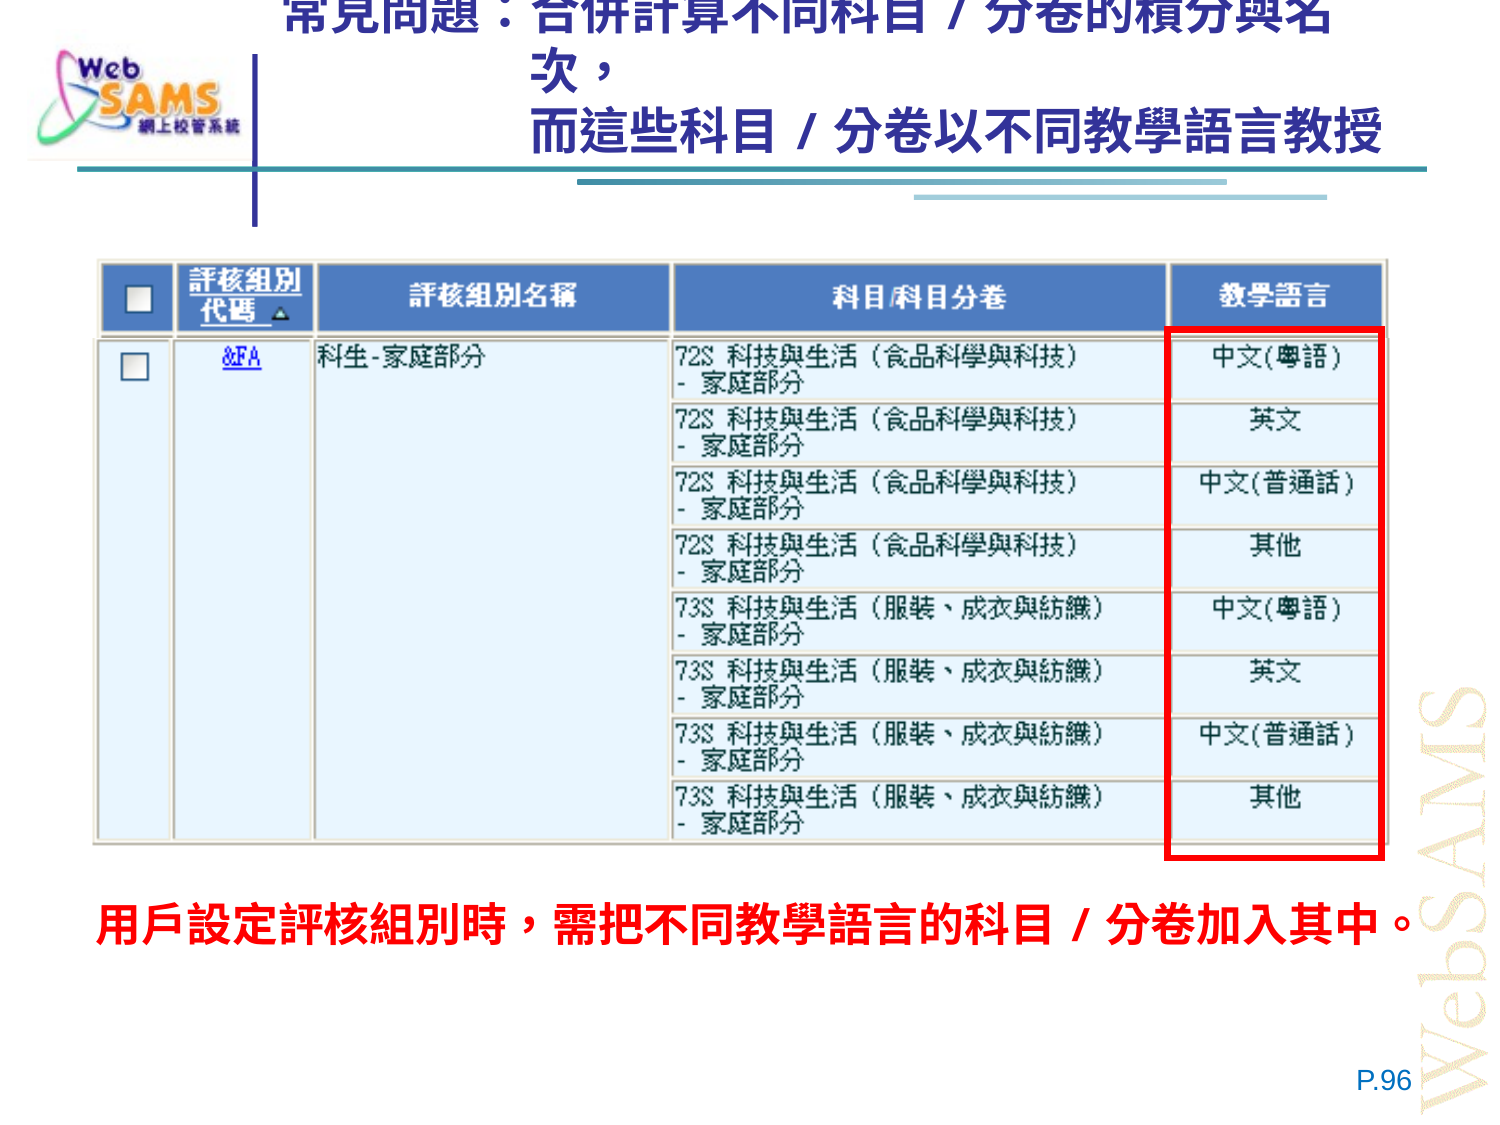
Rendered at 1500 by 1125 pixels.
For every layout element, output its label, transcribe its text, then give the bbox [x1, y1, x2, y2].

text_box P.96 [1114, 1029, 1428, 1105]
picture [1393, 679, 1500, 1117]
picture [27, 29, 253, 161]
title 常見問題：合併計算不同科目/分卷的積分與名次， 而這些科目/分卷以不同教學語言教授 [265, 41, 1441, 167]
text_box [91, 255, 1393, 850]
text_box 用戶設定評核組別時，需把不同教學語言的科目/分卷加入其中。 [80, 888, 1404, 958]
